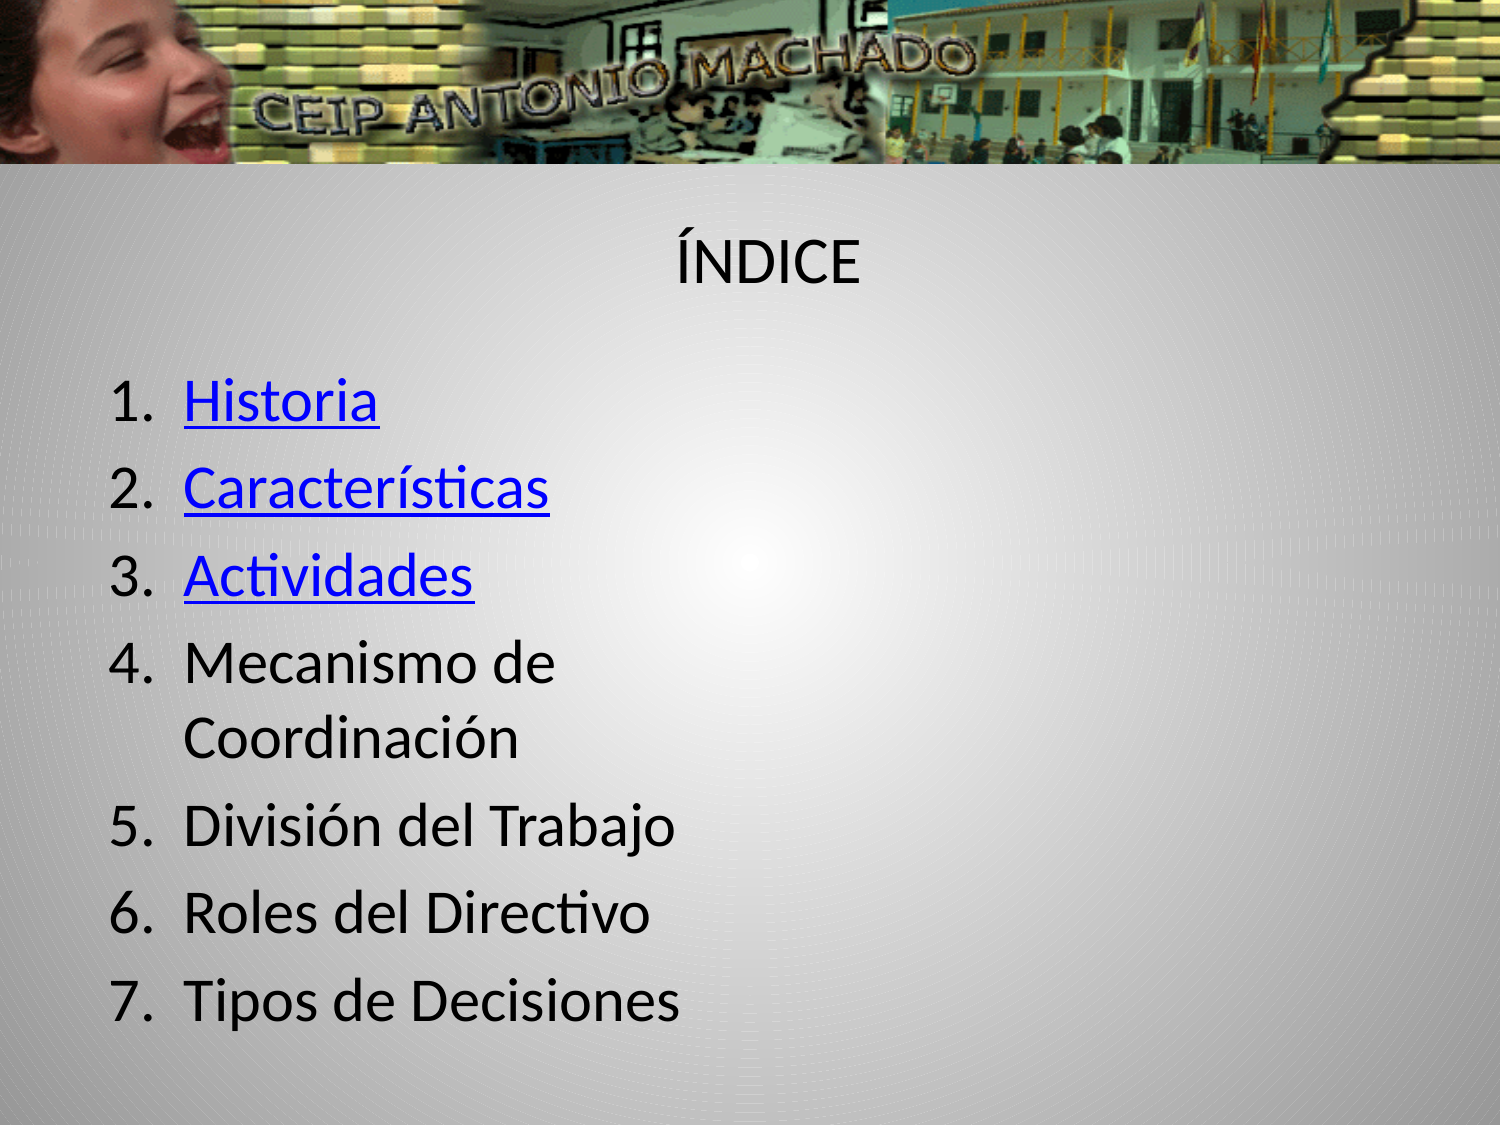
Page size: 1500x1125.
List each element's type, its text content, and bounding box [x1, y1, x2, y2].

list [0, 0, 1500, 165]
title ÍNDICE [93, 176, 1444, 305]
list Historia Características Actividades Mecanismo de Coordinación División del Trabajo Roles del Directivo Tipos de Decisiones [93, 351, 757, 1094]
